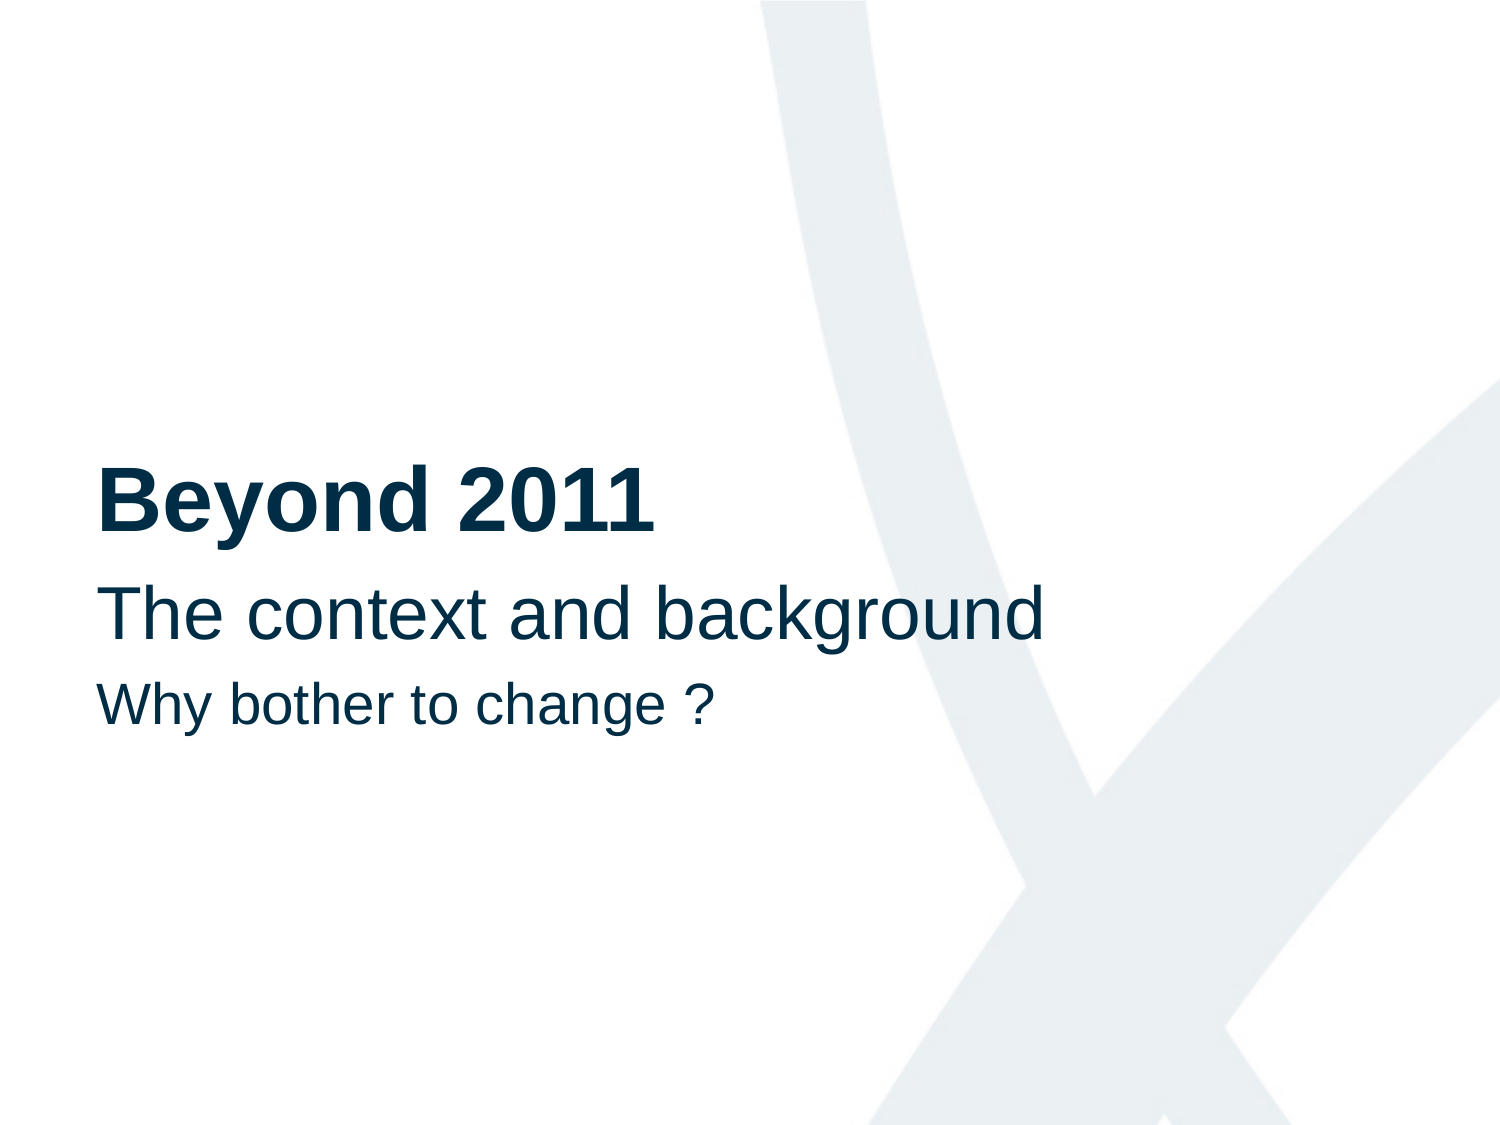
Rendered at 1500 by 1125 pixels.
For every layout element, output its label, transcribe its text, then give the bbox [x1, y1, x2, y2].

subtitle Beyond 2011 The context and background Why bother to change ? [80, 321, 1312, 610]
picture [0, 0, 1500, 1125]
